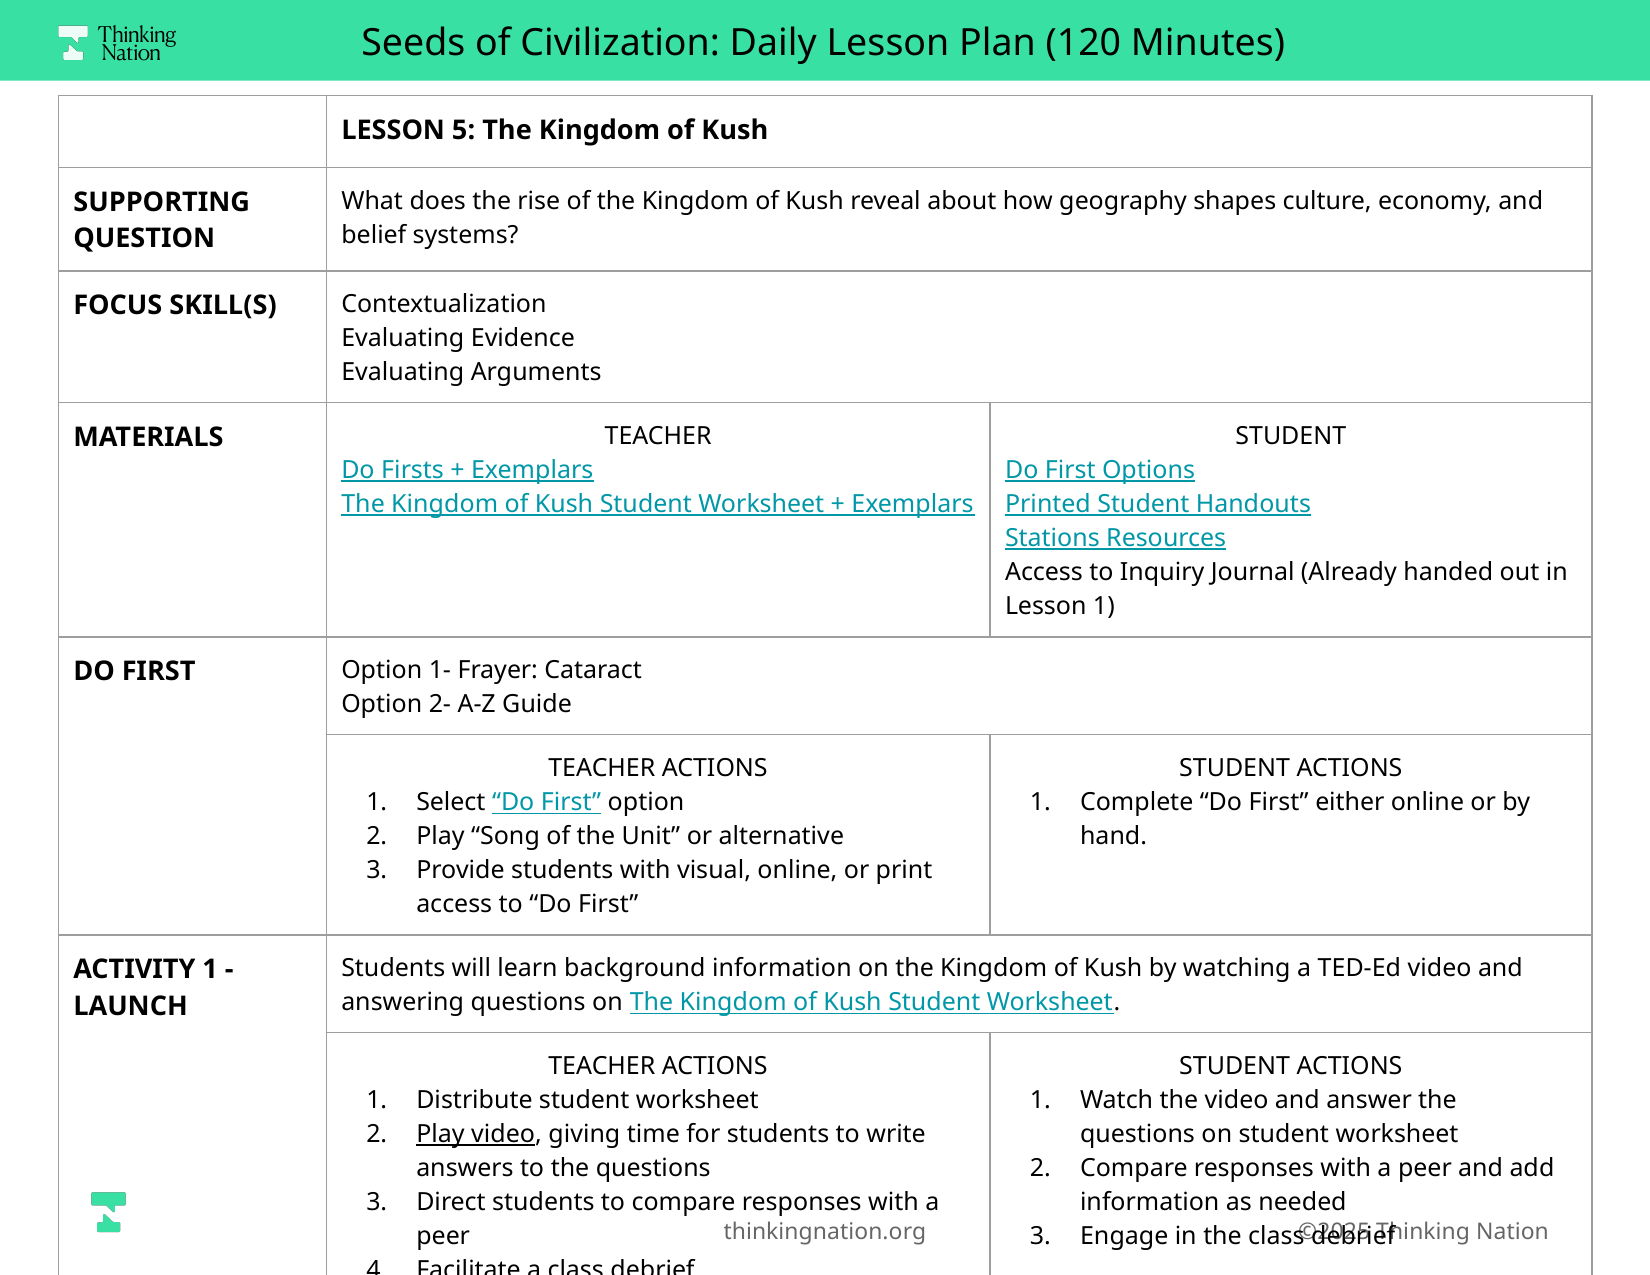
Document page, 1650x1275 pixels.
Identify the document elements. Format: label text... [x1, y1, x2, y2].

table_cell STUDENT Do First Options Printed Student Handouts Stations Resources Access to Inquiry Journal (Already handed out in Lesson 1) [991, 403, 1591, 636]
table_cell ACTIVITY 1 - LAUNCH [59, 936, 326, 1275]
table_cell TEACHER Do Firsts + Exemplars The Kingdom of Kush Student Worksheet + Exemplars [327, 403, 989, 636]
table_cell DO FIRST [59, 638, 326, 934]
table_cell Option 1- Frayer: Cataract Option 2- A-Z Guide [327, 638, 1591, 734]
table_cell Contextualization Evaluating Evidence Evaluating Arguments [327, 272, 1591, 402]
table_cell TEACHER ACTIONS Select “Do First” option Play “Song of the Unit” or alternative Provide students with visual, online, or print access to “Do First” [327, 735, 989, 934]
table_cell FOCUS SKILL(S) [59, 272, 326, 402]
table_cell STUDENT ACTIONS Complete “Do First” either online or by hand. [991, 735, 1591, 934]
picture [45, 14, 180, 85]
table_cell SUPPORTING QUESTION [59, 168, 326, 270]
table_cell TEACHER ACTIONS Distribute student worksheet Play video, giving time for students to write answers to the questions Direct students to compare responses with a peer Facilitate a class debrief [327, 1033, 989, 1275]
table_cell What does the rise of the Kingdom of Kush reveal about how geography shapes culture, economy, and belief systems? [327, 168, 1591, 270]
table_header [59, 96, 326, 167]
text_box Seeds of Civilization: Daily Lesson Plan (120 Minutes) [0, 0, 1650, 81]
picture [80, 1184, 136, 1240]
table_cell Students will learn background information on the Kingdom of Kush by watching a TED-Ed video and answering questions on The Kingdom of Kush Student Worksheet. [327, 936, 1591, 1032]
table_cell MATERIALS [59, 403, 326, 636]
table_header LESSON 5: The Kingdom of Kush [327, 96, 1591, 167]
table_cell STUDENT ACTIONS Watch the video and answer the questions on student worksheet Compare responses with a peer and add information as needed Engage in the class debrief [991, 1033, 1591, 1275]
